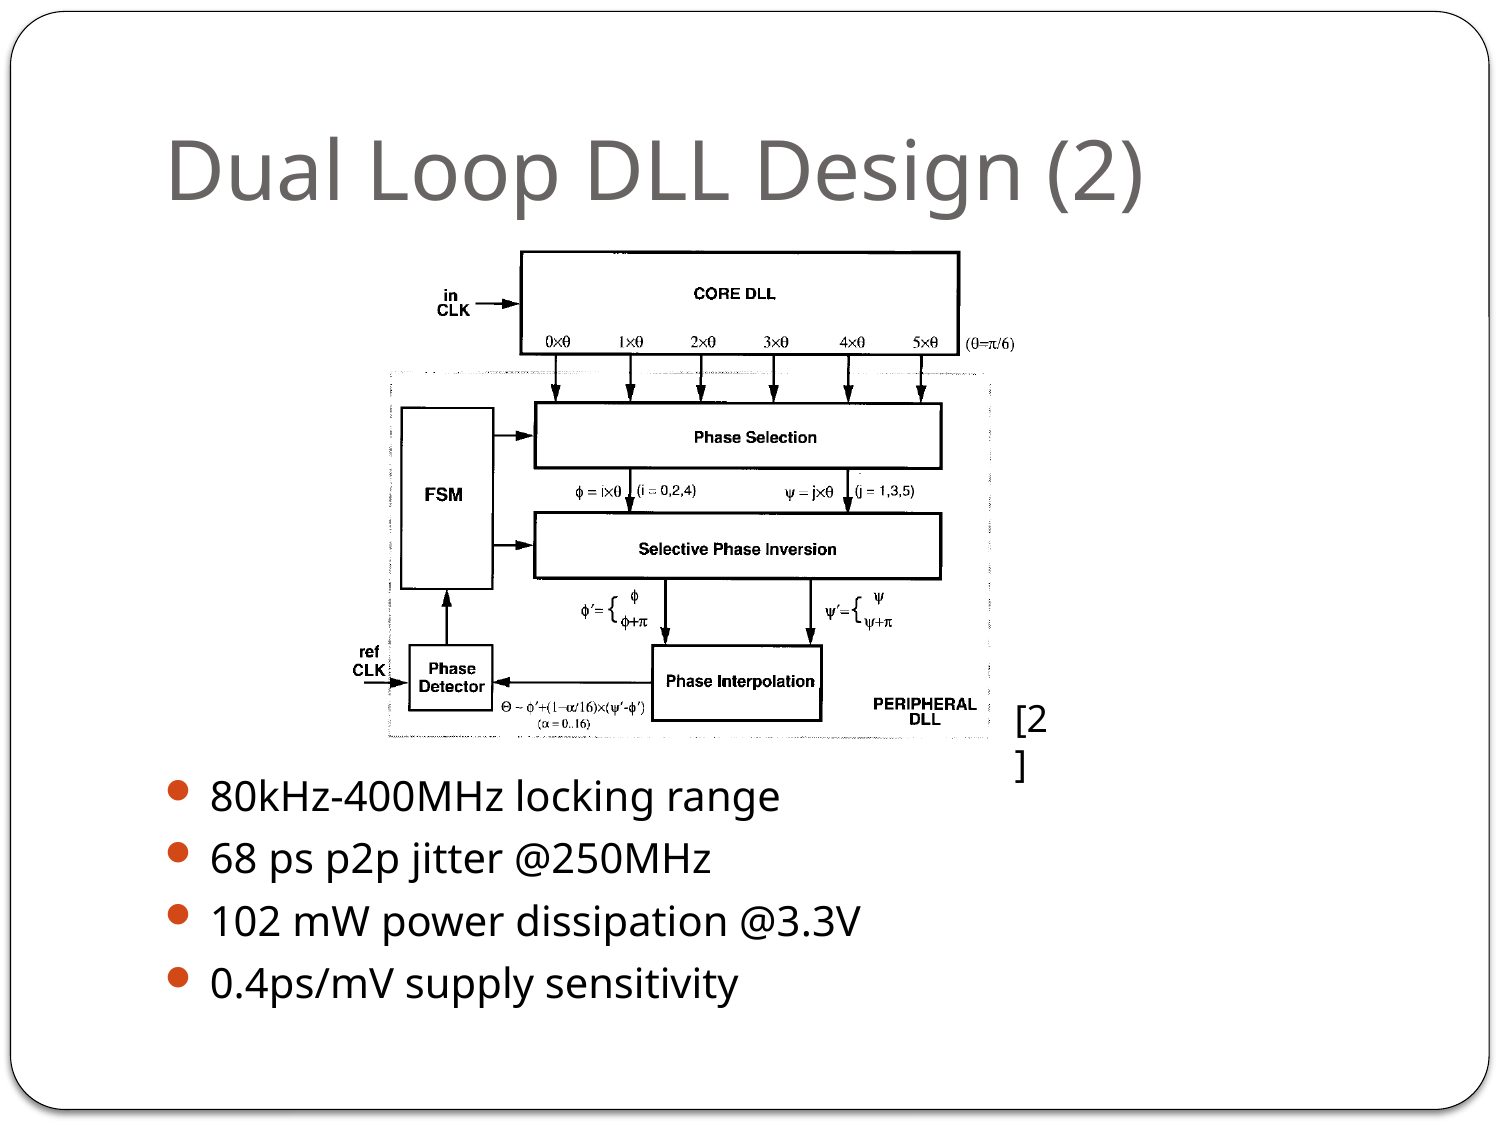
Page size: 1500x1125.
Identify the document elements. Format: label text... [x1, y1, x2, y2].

picture [324, 224, 1026, 743]
text_box [2] [999, 687, 1075, 793]
list 80kHz-400MHz locking range 68 ps p2p jitter @250MHz 102 mW power dissipation @3.3V 0.4ps/mV supply sensitivity [150, 762, 1425, 1100]
title Dual Loop DLL Design (2) [150, 45, 1425, 233]
